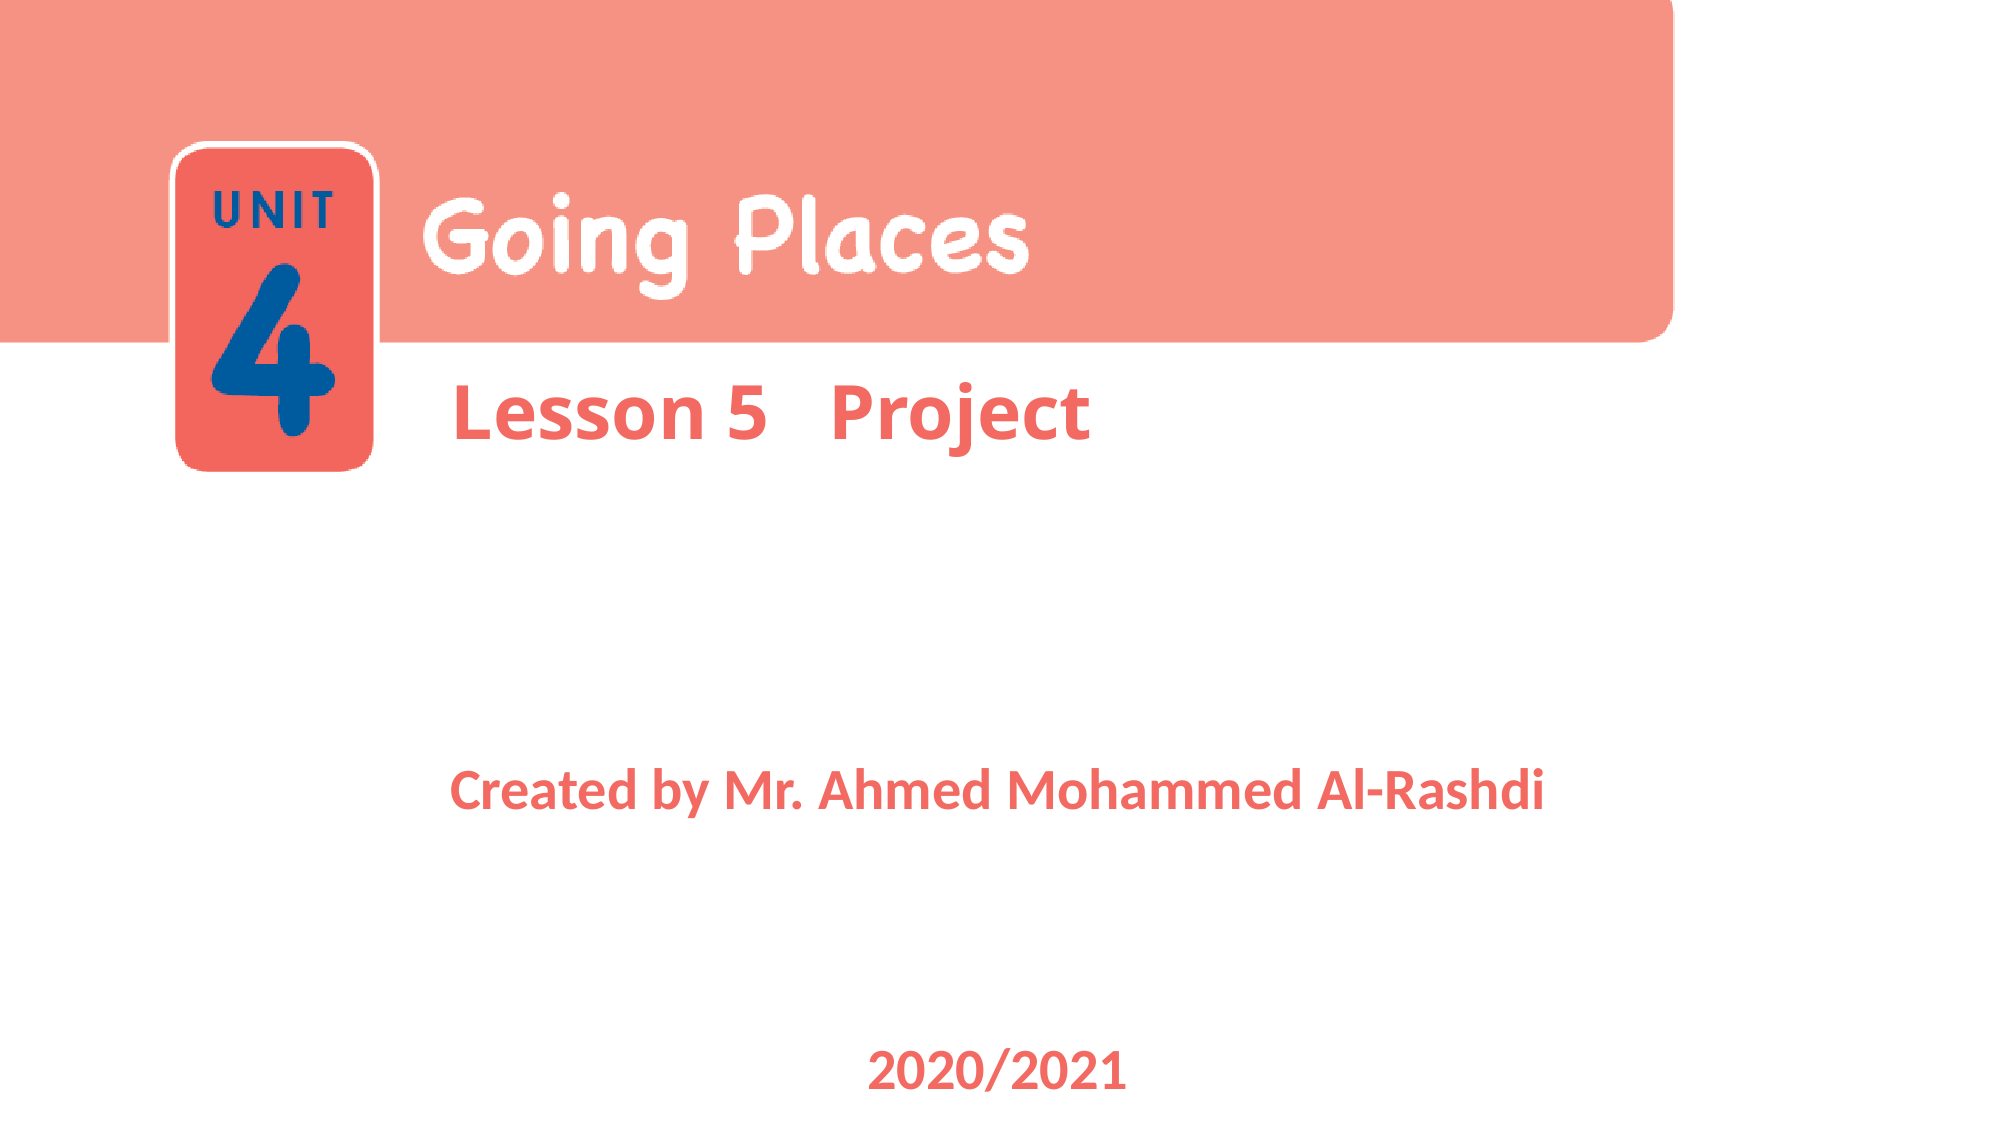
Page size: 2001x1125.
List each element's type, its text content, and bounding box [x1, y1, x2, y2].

text_box Created by Mr. Ahmed Mohammed Al-Rashdi 2020/2021 [245, 743, 1750, 1113]
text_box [0, 0, 1869, 501]
